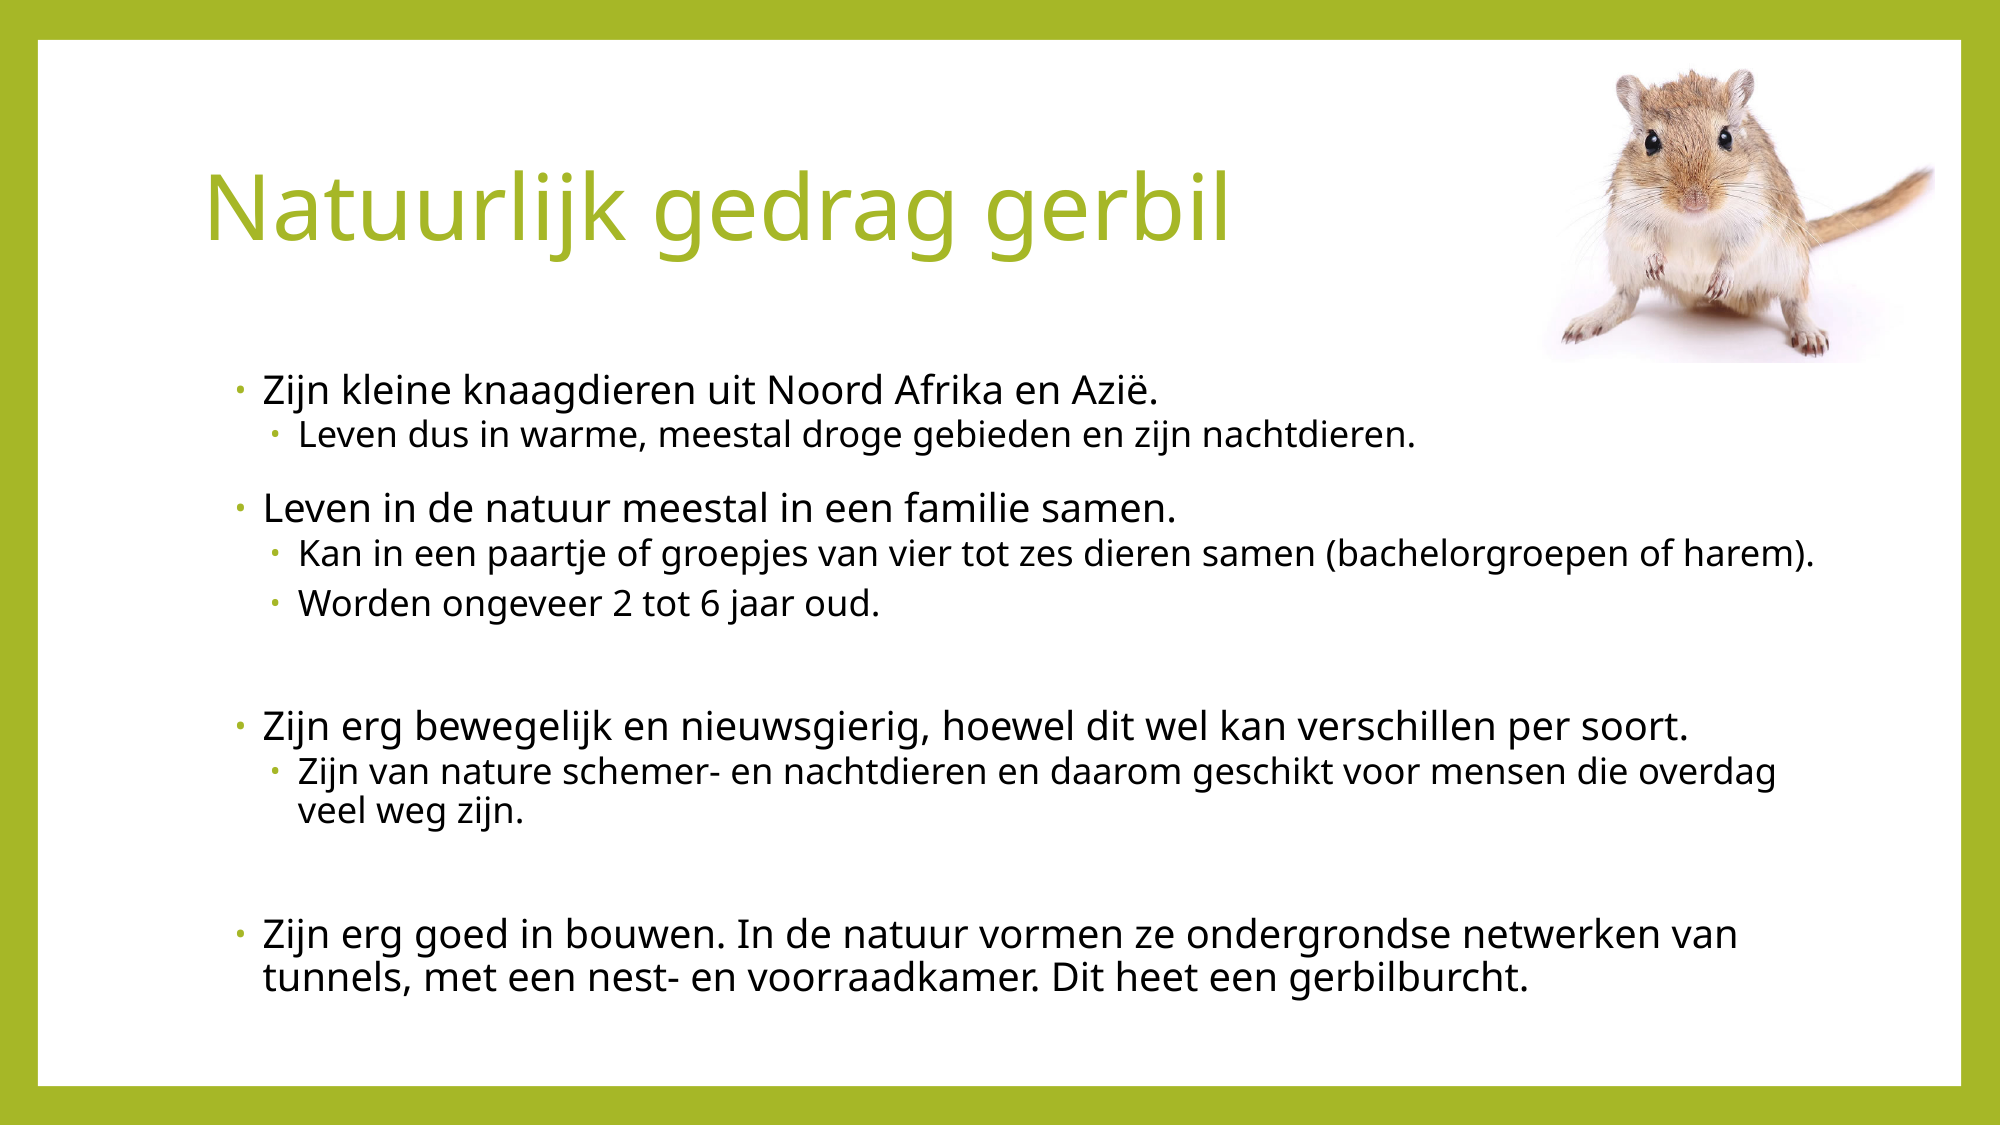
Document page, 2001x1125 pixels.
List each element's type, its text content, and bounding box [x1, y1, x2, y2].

title Natuurlijk gedrag gerbil [187, 99, 1516, 323]
list [187, 337, 1516, 1000]
text_box Zijn kleine knaagdieren uit Noord Afrika en Azië. Leven dus in warme, meestal droge gebieden en zijn nachtdieren. Leven in de natuur meestal in een familie samen. Kan in een paartje of groepjes van vier tot zes dieren samen (bachelorgroepen of harem). Worden ongeveer 2 tot 6 jaar oud. Zijn erg bewegelijk en nieuwsgierig, hoewel dit wel kan verschillen per soort. Zijn van nature schemer- en nachtdieren en daarom geschikt voor mensen die overdag veel weg zijn. Zijn erg goed in bouwen. In de natuur vormen ze ondergrondse netwerken van tunnels, met een nest- en voorraadkamer. Dit heet een gerbilburcht. [212, 362, 1833, 1025]
picture [1522, 62, 1935, 363]
